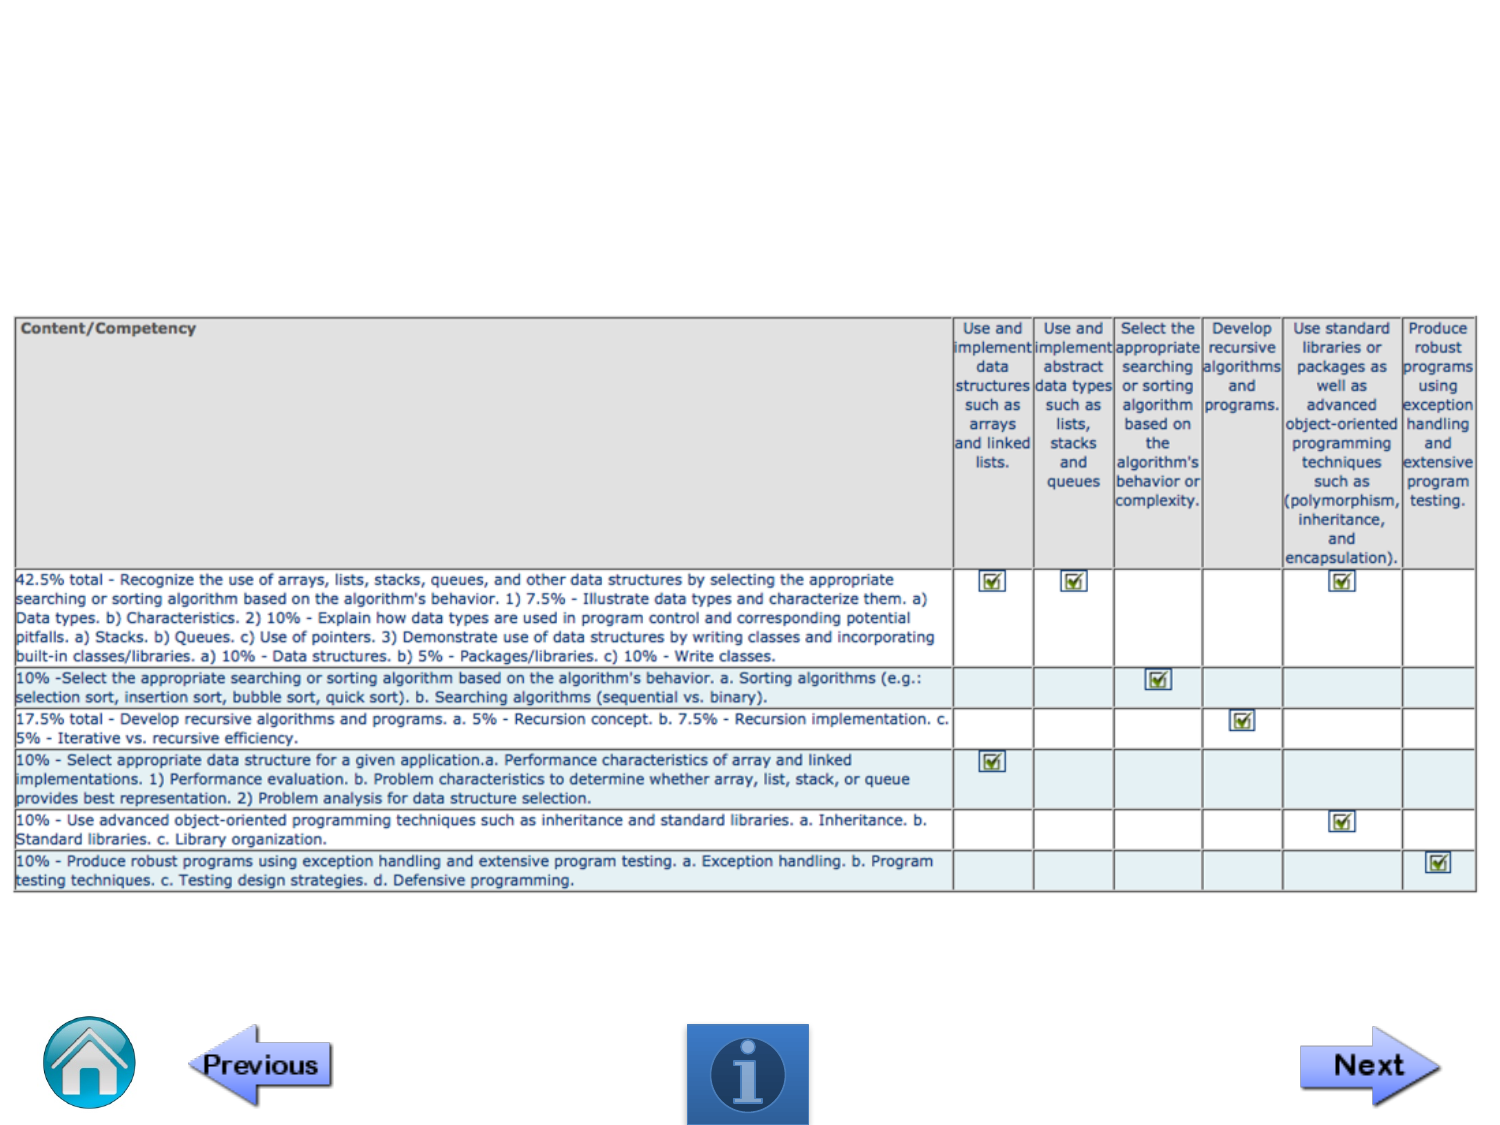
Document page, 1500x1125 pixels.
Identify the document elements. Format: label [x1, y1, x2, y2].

picture [37, 1009, 141, 1113]
picture [1299, 1025, 1447, 1113]
picture [187, 1023, 338, 1113]
text_box [687, 1024, 809, 1125]
list [0, 301, 1488, 913]
